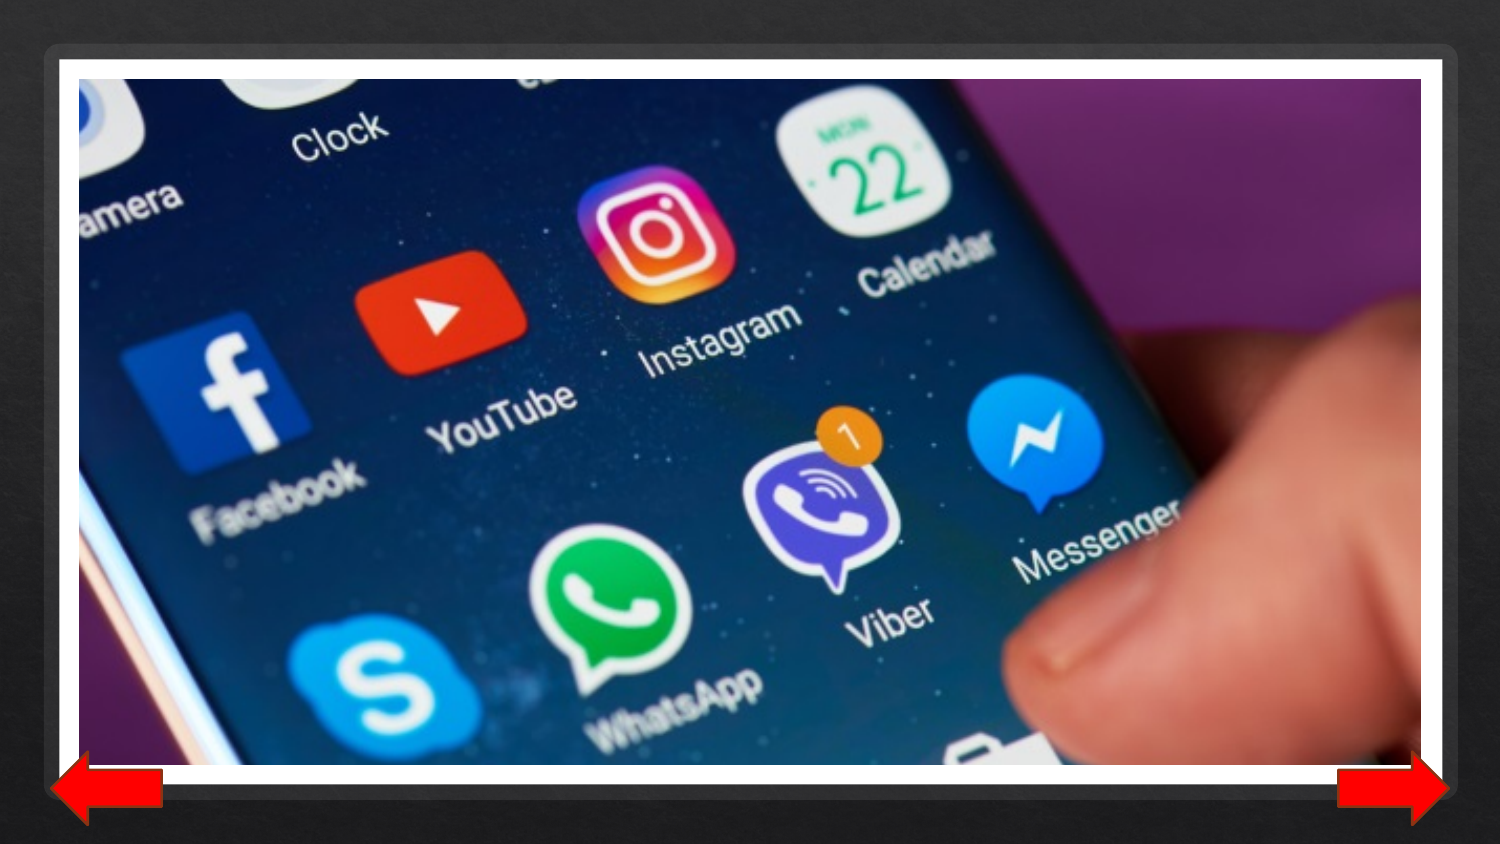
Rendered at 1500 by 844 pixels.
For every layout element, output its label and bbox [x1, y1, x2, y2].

picture [78, 78, 1422, 765]
text_box [1337, 767, 1450, 827]
text_box [50, 765, 163, 827]
text_box [163, 776, 1337, 786]
text_box [58, 58, 1444, 780]
